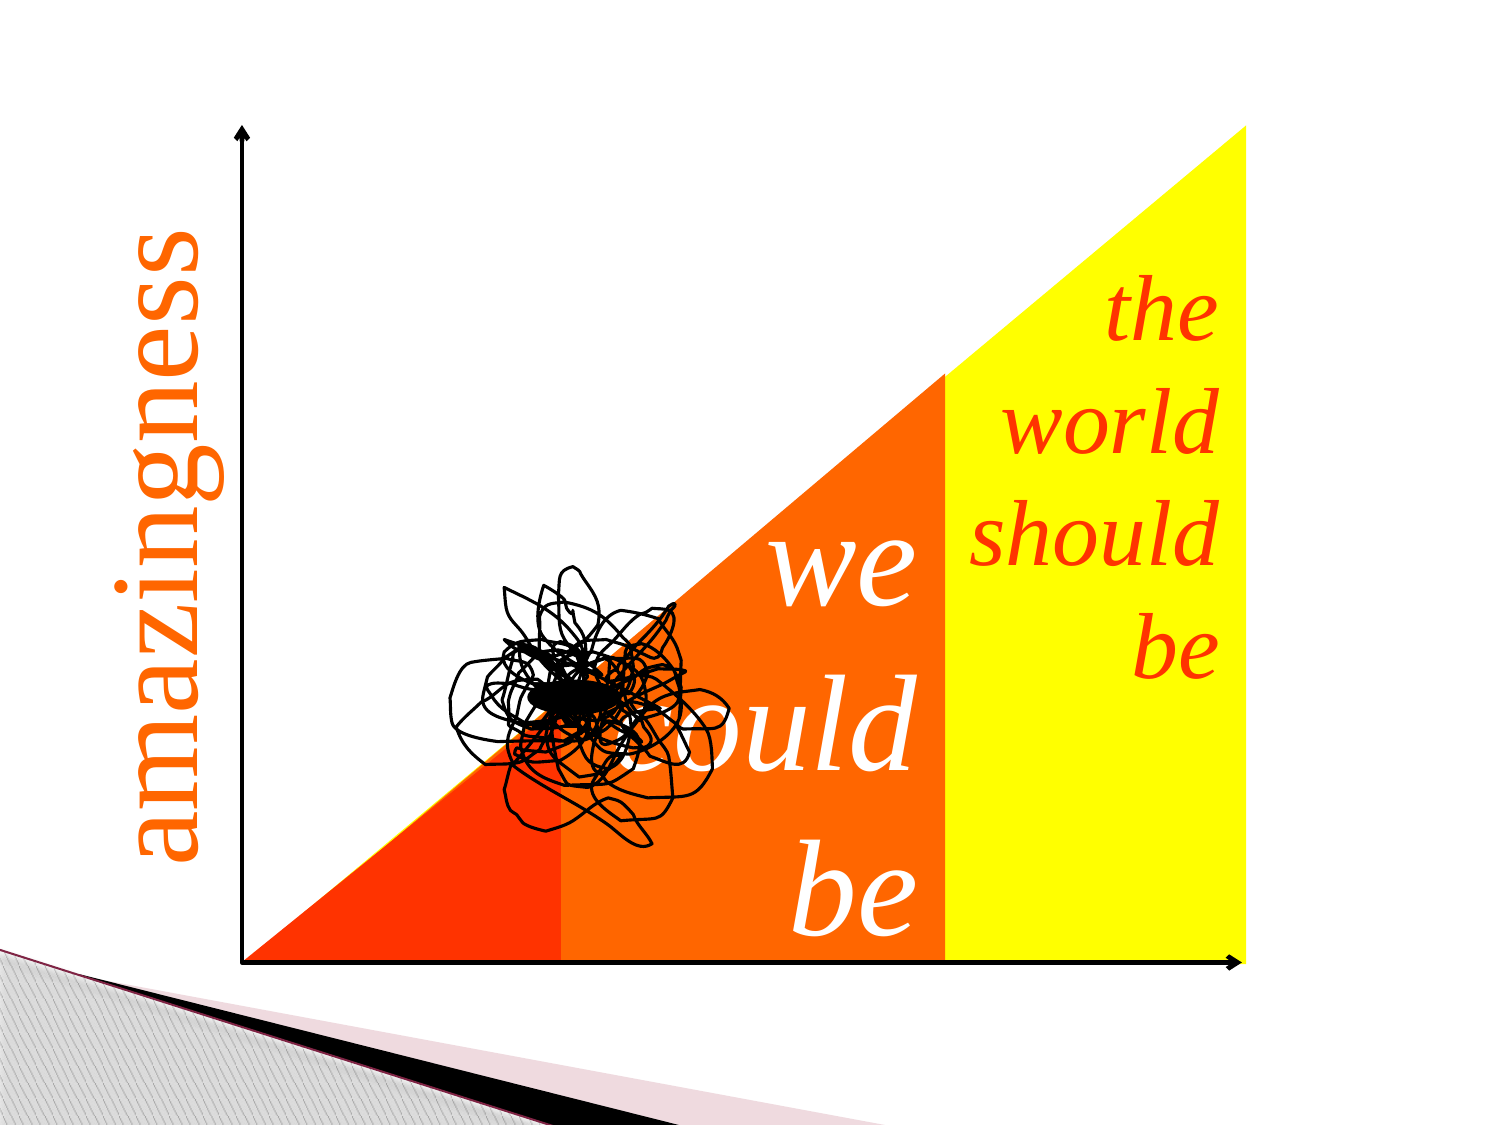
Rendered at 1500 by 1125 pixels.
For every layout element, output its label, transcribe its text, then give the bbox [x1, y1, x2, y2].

text_box we could be [553, 460, 933, 970]
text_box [449, 566, 730, 854]
text_box [842, 400, 913, 460]
text_box the world should be [913, 239, 1235, 705]
text_box [234, 124, 642, 963]
text_box [946, 125, 1247, 965]
text_box amazingness [64, 212, 230, 882]
text_box [933, 705, 1242, 970]
text_box [936, 705, 946, 713]
